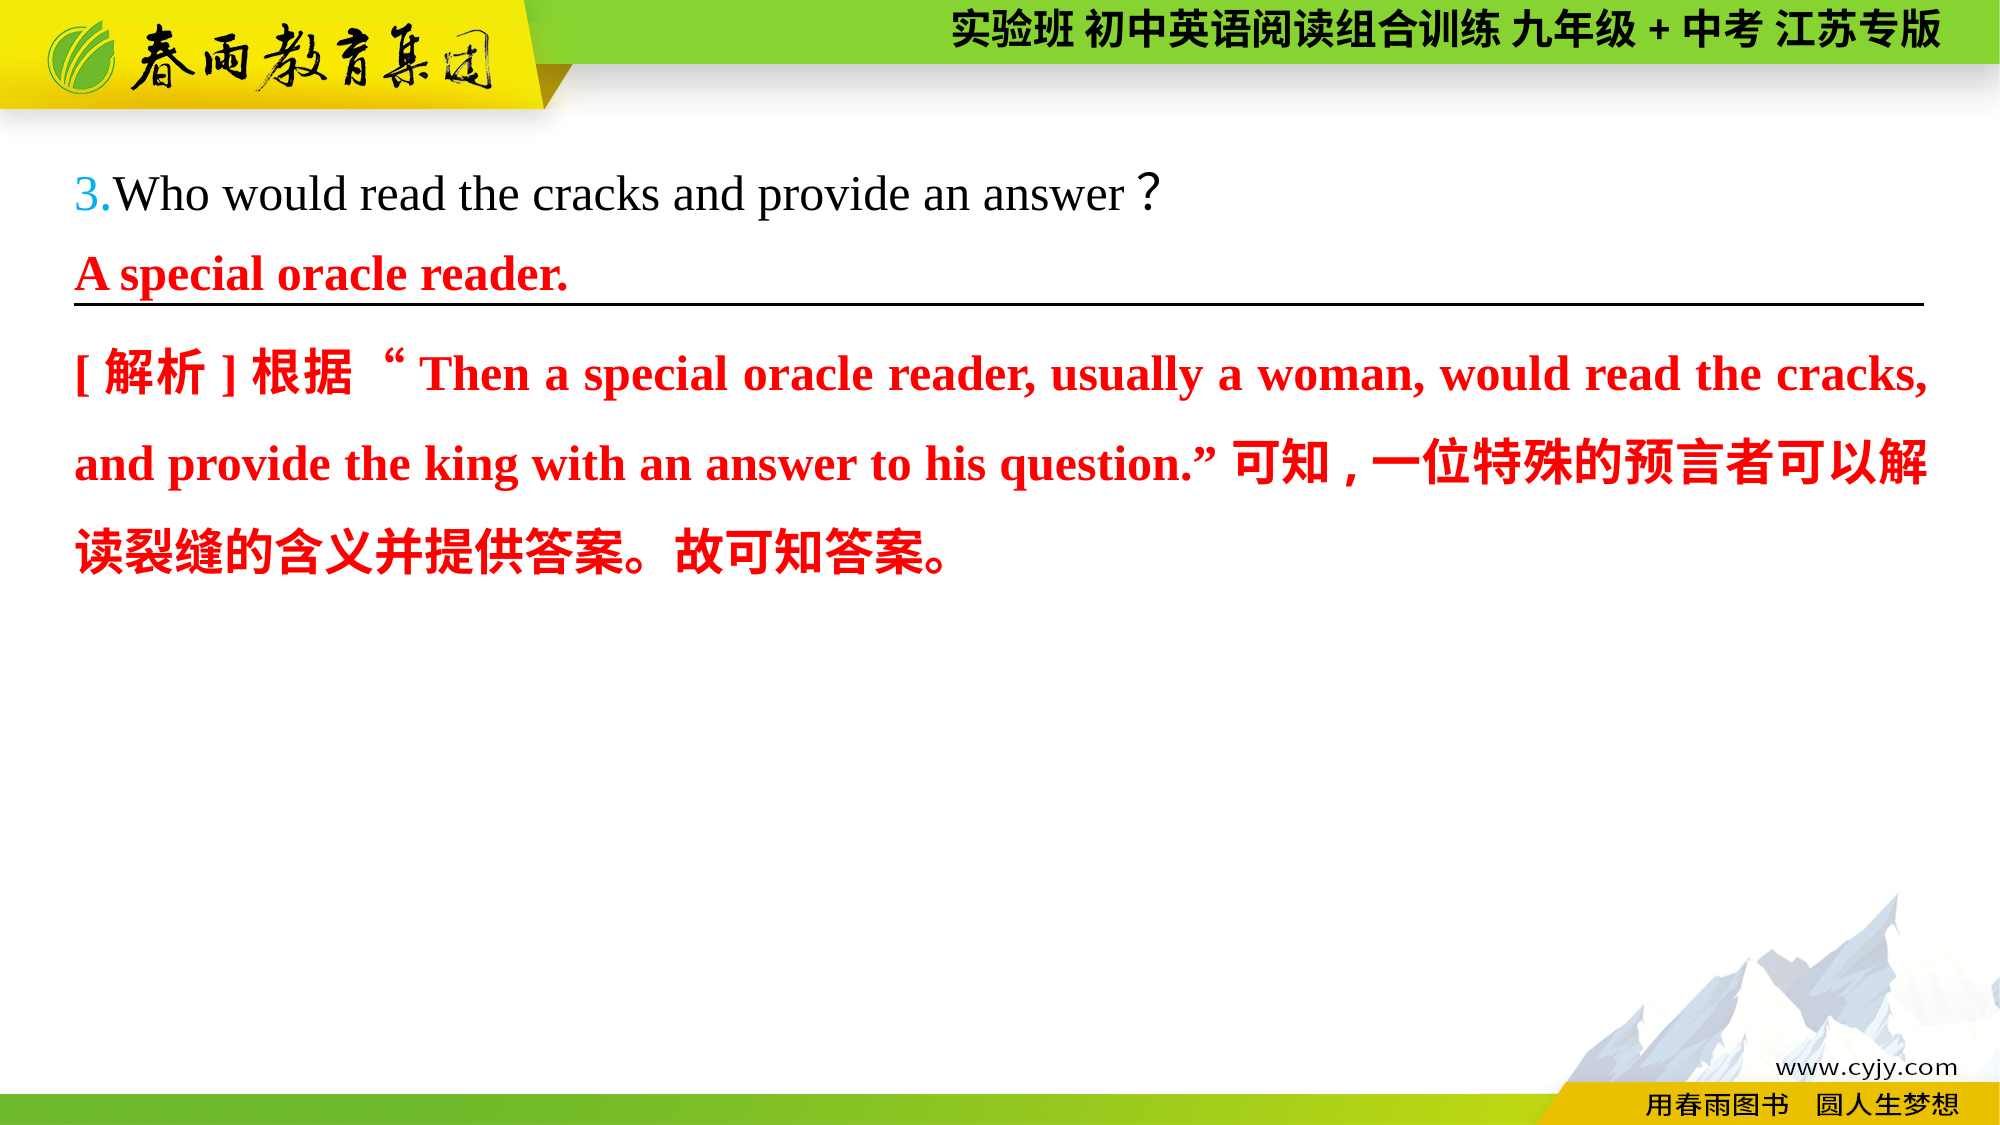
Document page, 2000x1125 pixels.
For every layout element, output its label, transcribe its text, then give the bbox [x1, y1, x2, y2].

picture [0, 0, 2000, 1125]
list 3.Who would read the cracks and provide an answer？ ———————— —— ———— ———— [59, 122, 1944, 203]
text_box A special oracle reader. [59, 203, 1944, 302]
text_box [解析]根据“Then a special oracle reader, usually a woman, would read the cracks, and provide the king with an answer to his question.”可知,一位特殊的预言者可以解读裂缝的含义并提供答案。故可知答案。 [59, 302, 1944, 588]
